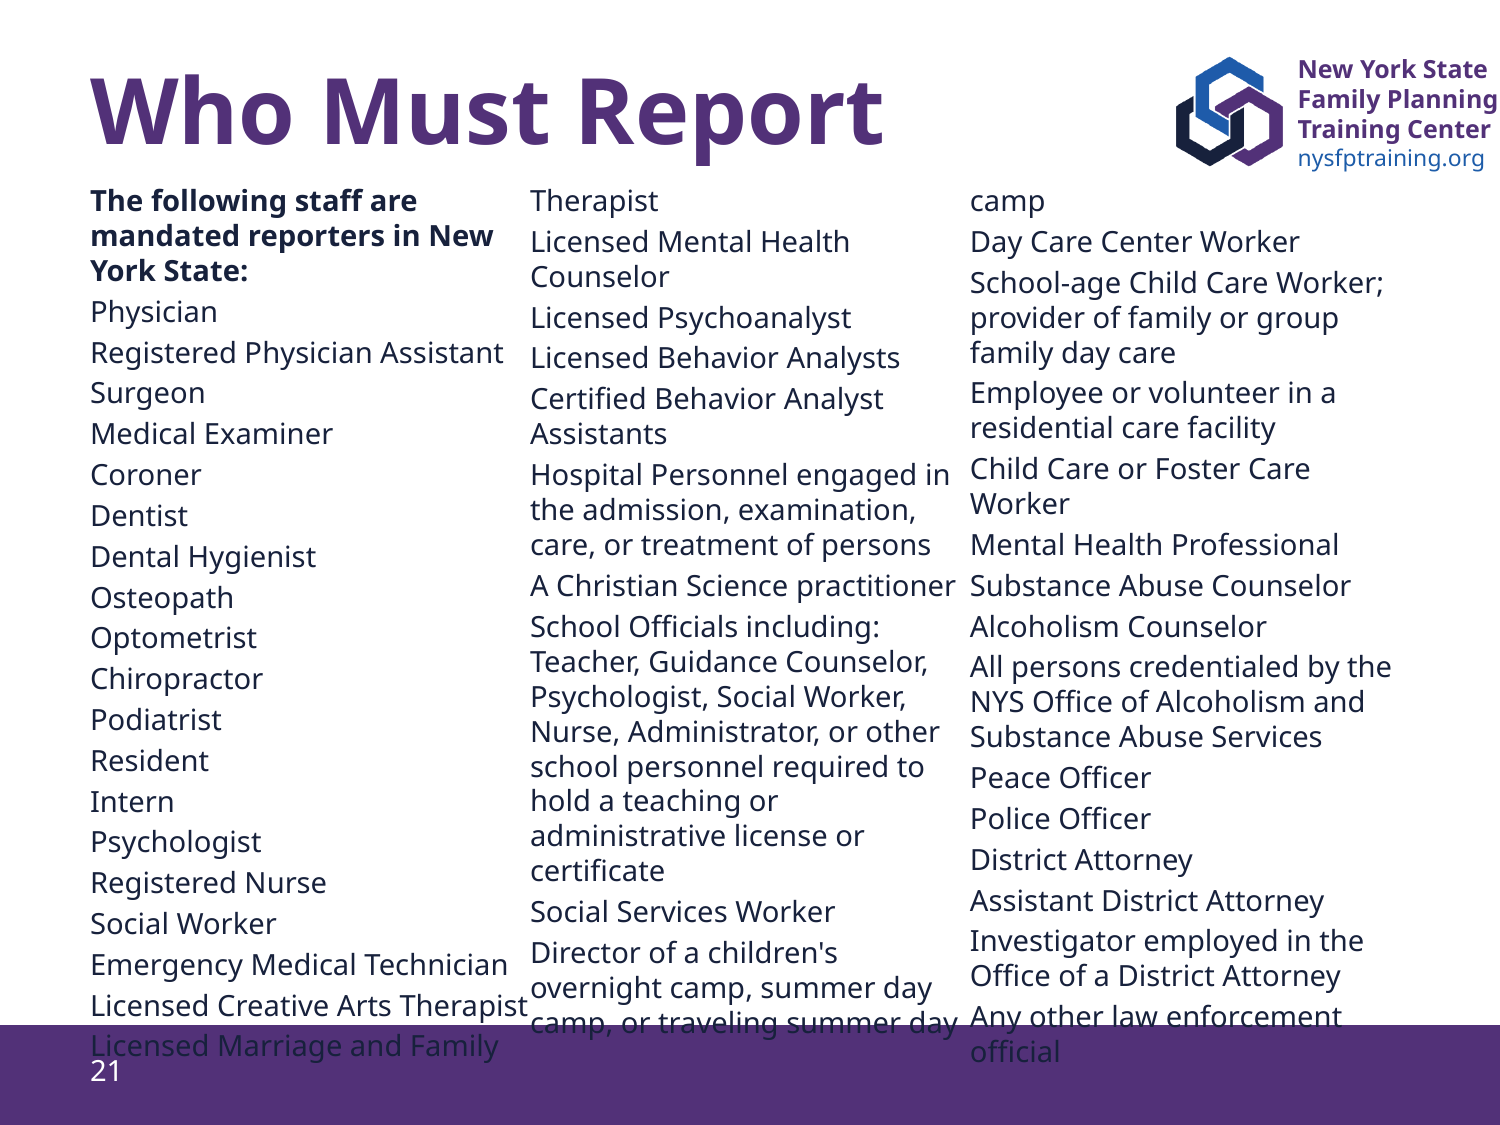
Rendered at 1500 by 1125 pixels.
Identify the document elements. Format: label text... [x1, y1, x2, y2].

picture [1175, 55, 1284, 168]
title Who Must Report [75, 45, 1063, 174]
list The following staff are mandated reporters in New York State: Physician Registered Physician Assistant Surgeon Medical Examiner Coroner Dentist Dental Hygienist Osteopath Optometrist Chiropractor Podiatrist Resident Intern Psychologist Registered Nurse Social Worker Emergency Medical Technician Licensed Creative Arts Therapist Licensed Marriage and Family Therapist Licensed Mental Health Counselor Licensed Psychoanalyst Licensed Behavior Analysts Certified Behavior Analyst Assistants Hospital Personnel engaged in the admission, examination, care, or treatment of persons A Christian Science practitioner School Officials including: Teacher, Guidance Counselor, Psychologist, Social Worker, Nurse, Administrator, or other school personnel required to hold a teaching or administrative license or certificate Social Services Worker Director of a children's overnight camp, summer day camp, or traveling summer day camp Day Care Center Worker School-age Child Care Worker; provider of family or group family day care Employee or volunteer in a residential care facility Child Care or Foster Care Worker Mental Health Professional Substance Abuse Counselor Alcoholism Counselor All persons credentialed by the NYS Office of Alcoholism and Substance Abuse Services Peace Officer Police Officer District Attorney Assistant District Attorney Investigator employed in the Office of a District Attorney Any other law enforcement official [75, 174, 1425, 953]
slide_number 21 [75, 1042, 285, 1103]
